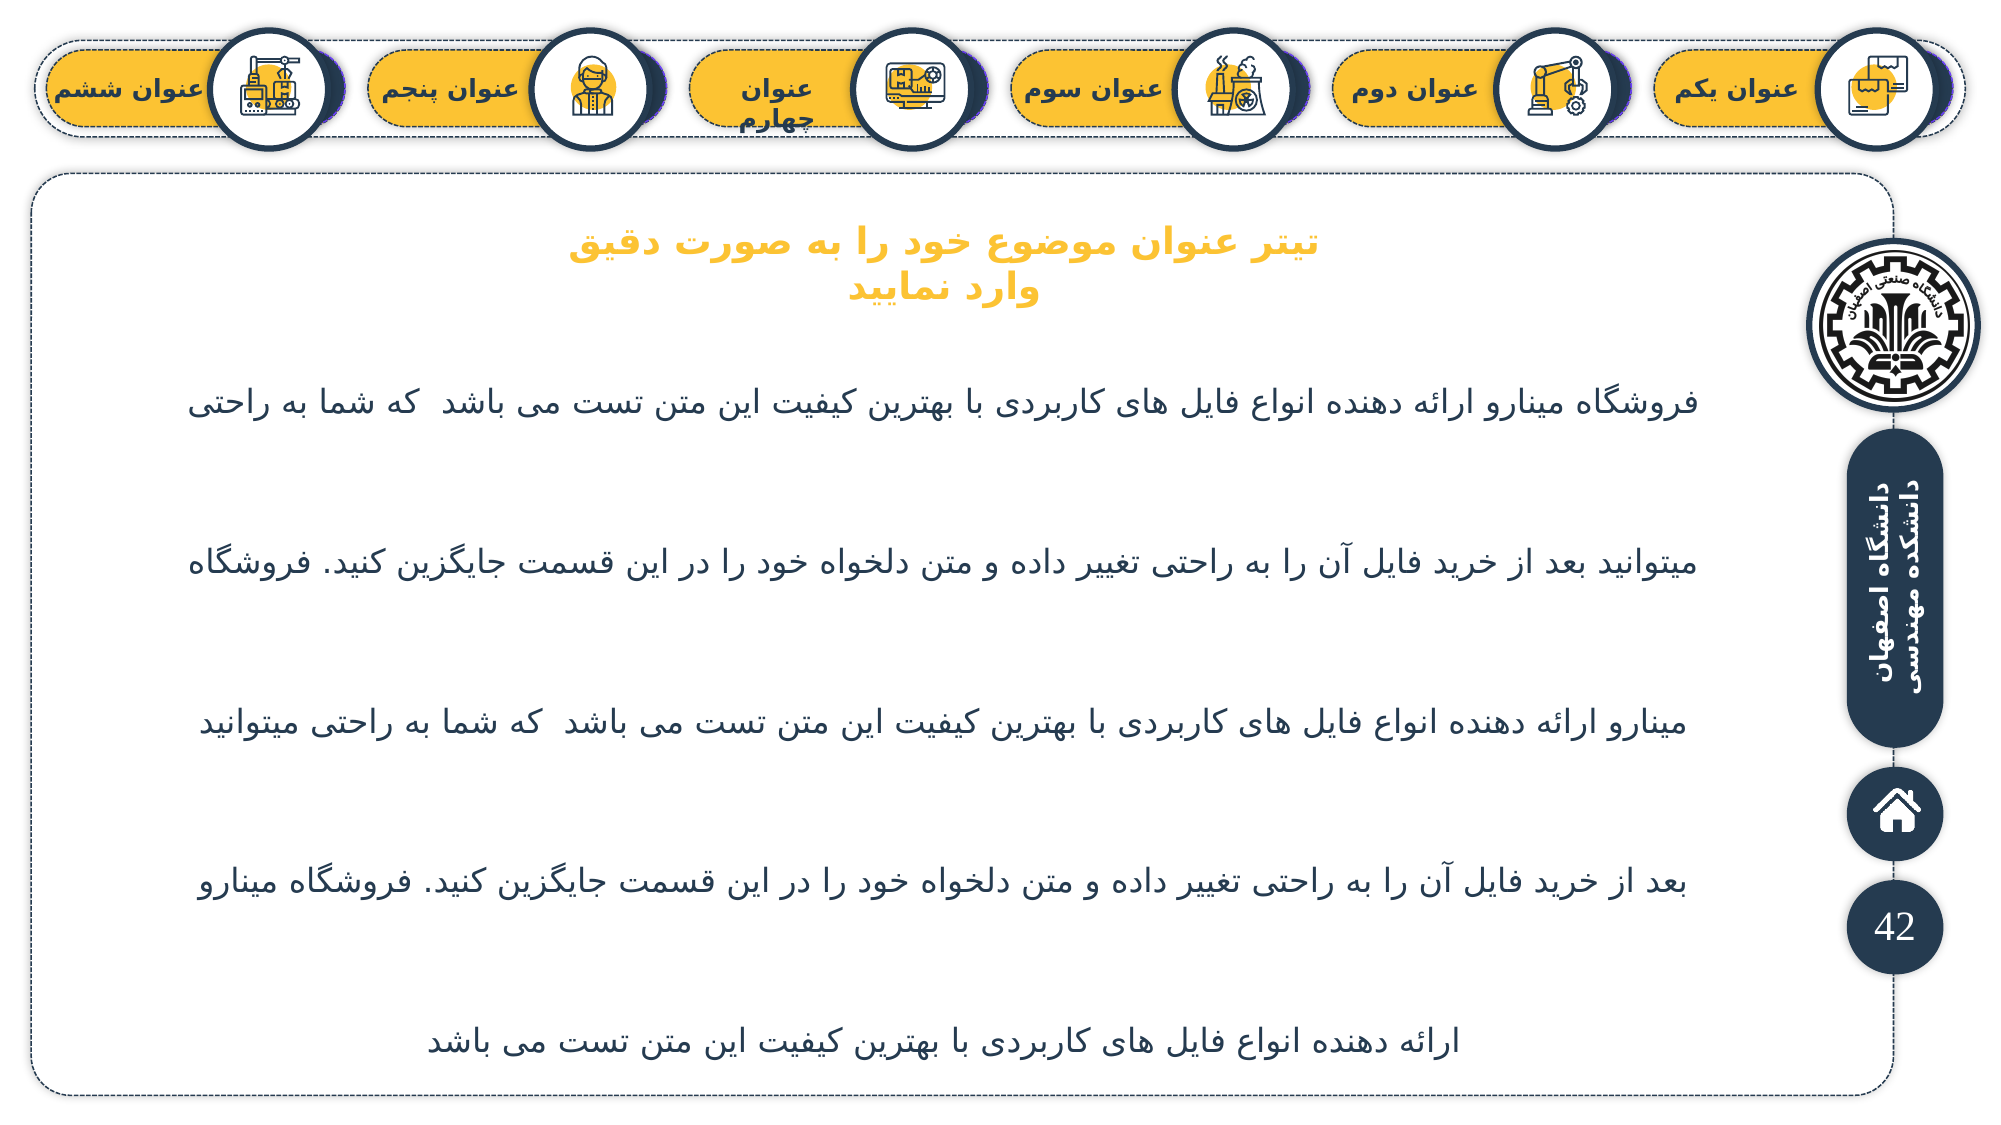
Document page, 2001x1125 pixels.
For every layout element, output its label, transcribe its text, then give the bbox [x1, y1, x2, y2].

text_box عنوان پنجم [358, 65, 543, 110]
slide_number 42 [1846, 891, 1944, 952]
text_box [1527, 55, 1588, 116]
text_box عنوان چهارم [690, 65, 864, 140]
text_box عنوان سوم [1002, 65, 1186, 110]
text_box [1848, 55, 1909, 116]
text_box دانشگاه اصفهان دانشکده مهندسی [1855, 426, 1931, 748]
text_box عنوان دوم [1323, 65, 1507, 110]
picture [1819, 250, 1970, 402]
text_box تیتر عنوان موضوع خود را به صورت دقیق وارد نمایید [509, 209, 1379, 253]
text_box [572, 55, 614, 116]
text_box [885, 62, 946, 109]
text_box عنوان ششم [37, 65, 221, 110]
text_box فروشگاه مینارو ارائه دهنده انواع فایل های کاربردی با بهترین کیفیت این متن تست می باشد که شما به راحتی میتوانید بعد از خرید فایل آن را به راحتی تغییر داده و متن دلخواه خود را در این قسمت جایگزین کنید. فروشگاه مینارو ارائه دهنده انواع فایل های کاربردی با بهترین کیفیت این متن تست می باشد که شما به راحتی میتوانید بعد از خرید فایل آن را به راحتی تغییر داده و متن دلخواه خود را در این قسمت جایگزین کنید. فروشگاه مینارو ارائه دهنده انواع فایل های کاربردی با بهترین کیفیت این متن تست می باشد [159, 253, 1729, 1067]
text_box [240, 55, 301, 116]
picture [1873, 786, 1921, 833]
text_box [614, 75, 618, 100]
text_box عنوان یکم [1645, 65, 1829, 110]
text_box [1207, 55, 1267, 116]
